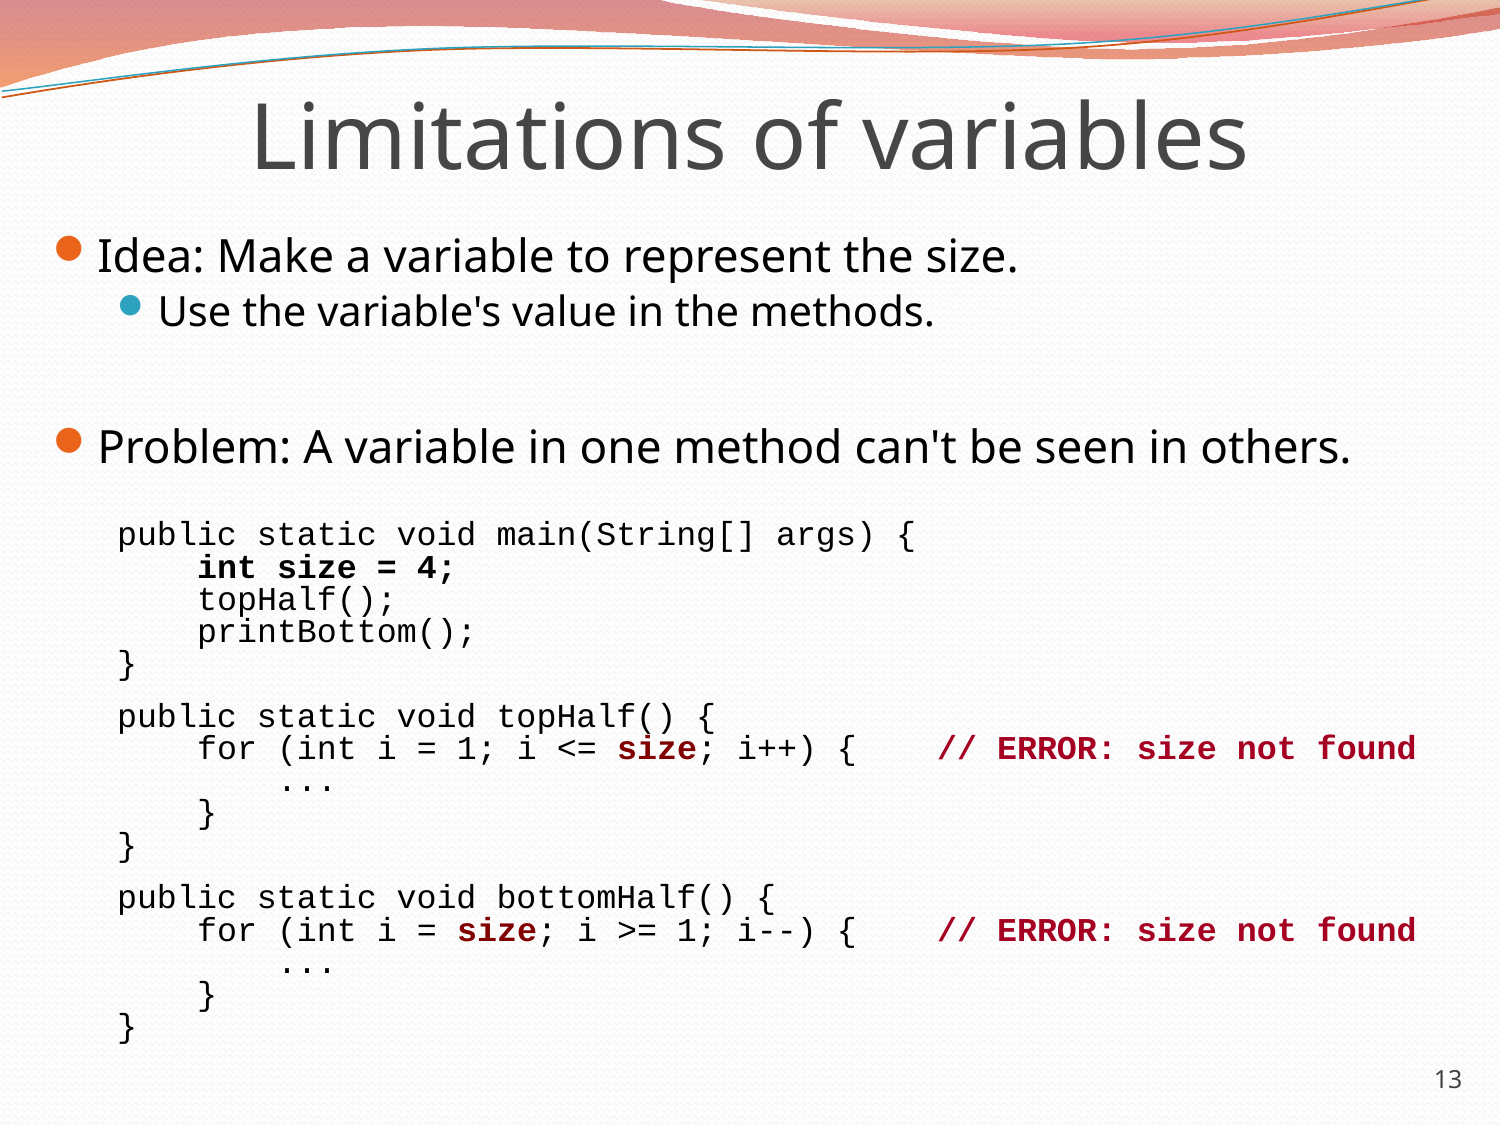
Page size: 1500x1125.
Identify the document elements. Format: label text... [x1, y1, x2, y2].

title Limitations of variables [75, 72, 1425, 188]
list Idea: Make a variable to represent the size. Use the variable's value in the methods. Problem: A variable in one method can't be seen in others. public static void main(String[] args) { int size = 4; topHalf(); printBottom(); } public static void topHalf() { for (int i = 1; i <= size; i++) { // ERROR: size not found ... } } public static void bottomHalf() { for (int i = size; i >= 1; i--) { // ERROR: size not found ... } } [37, 224, 1500, 1075]
